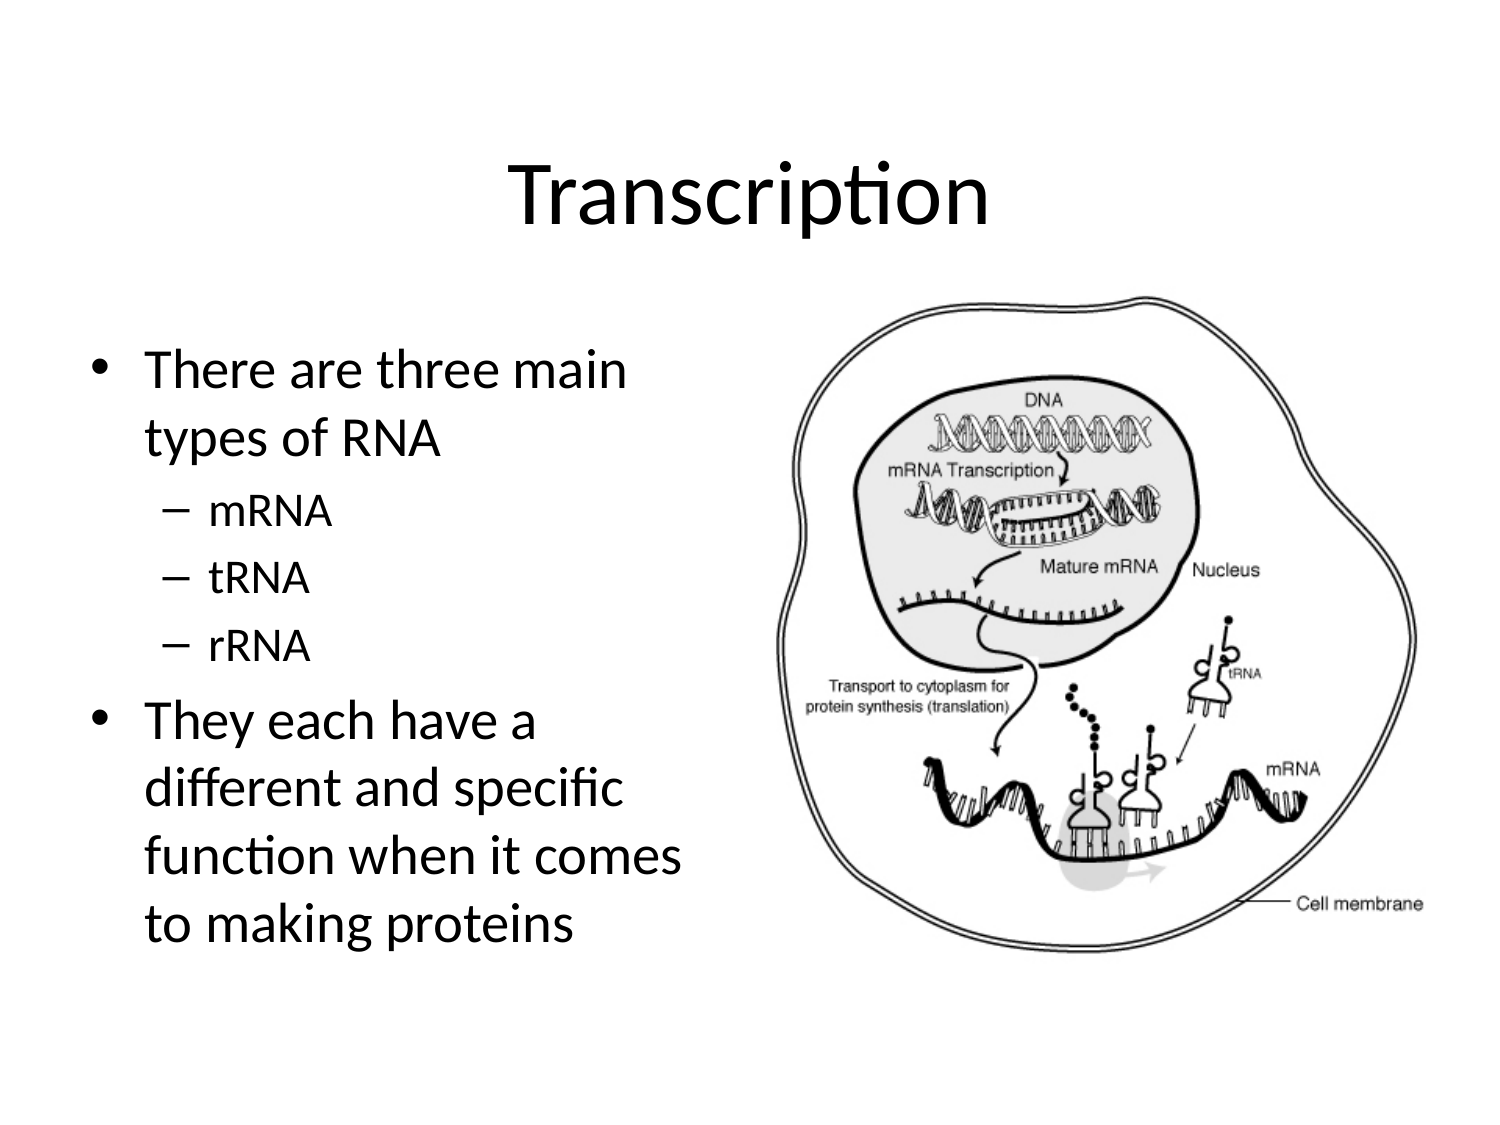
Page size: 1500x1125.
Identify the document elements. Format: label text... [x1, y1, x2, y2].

list There are three main types of RNA mRNA tRNA rRNA They each have a different and specific function when it comes to making proteins [75, 324, 738, 963]
picture [749, 262, 1451, 971]
title Transcription [75, 75, 1425, 300]
